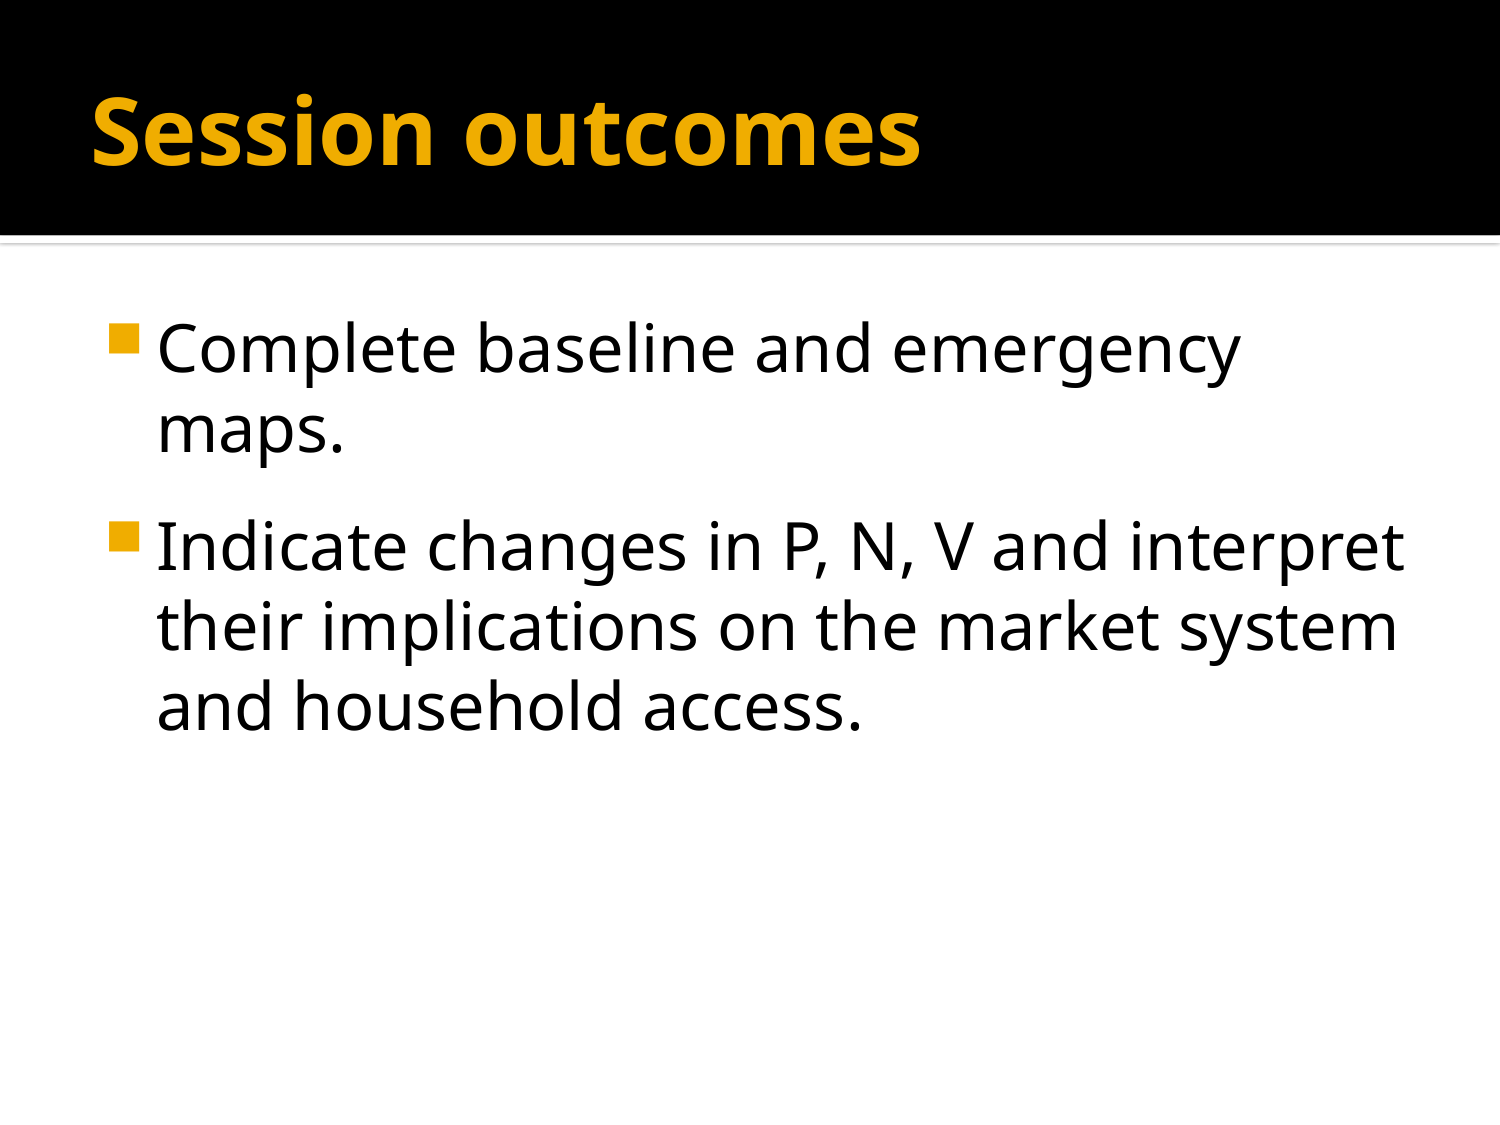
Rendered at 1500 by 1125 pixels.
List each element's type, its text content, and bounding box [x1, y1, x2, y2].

list Complete baseline and emergency maps. Indicate changes in P, N, V and interpret their implications on the market system and household access. [75, 291, 1425, 1050]
title Session outcomes [75, 25, 1425, 231]
